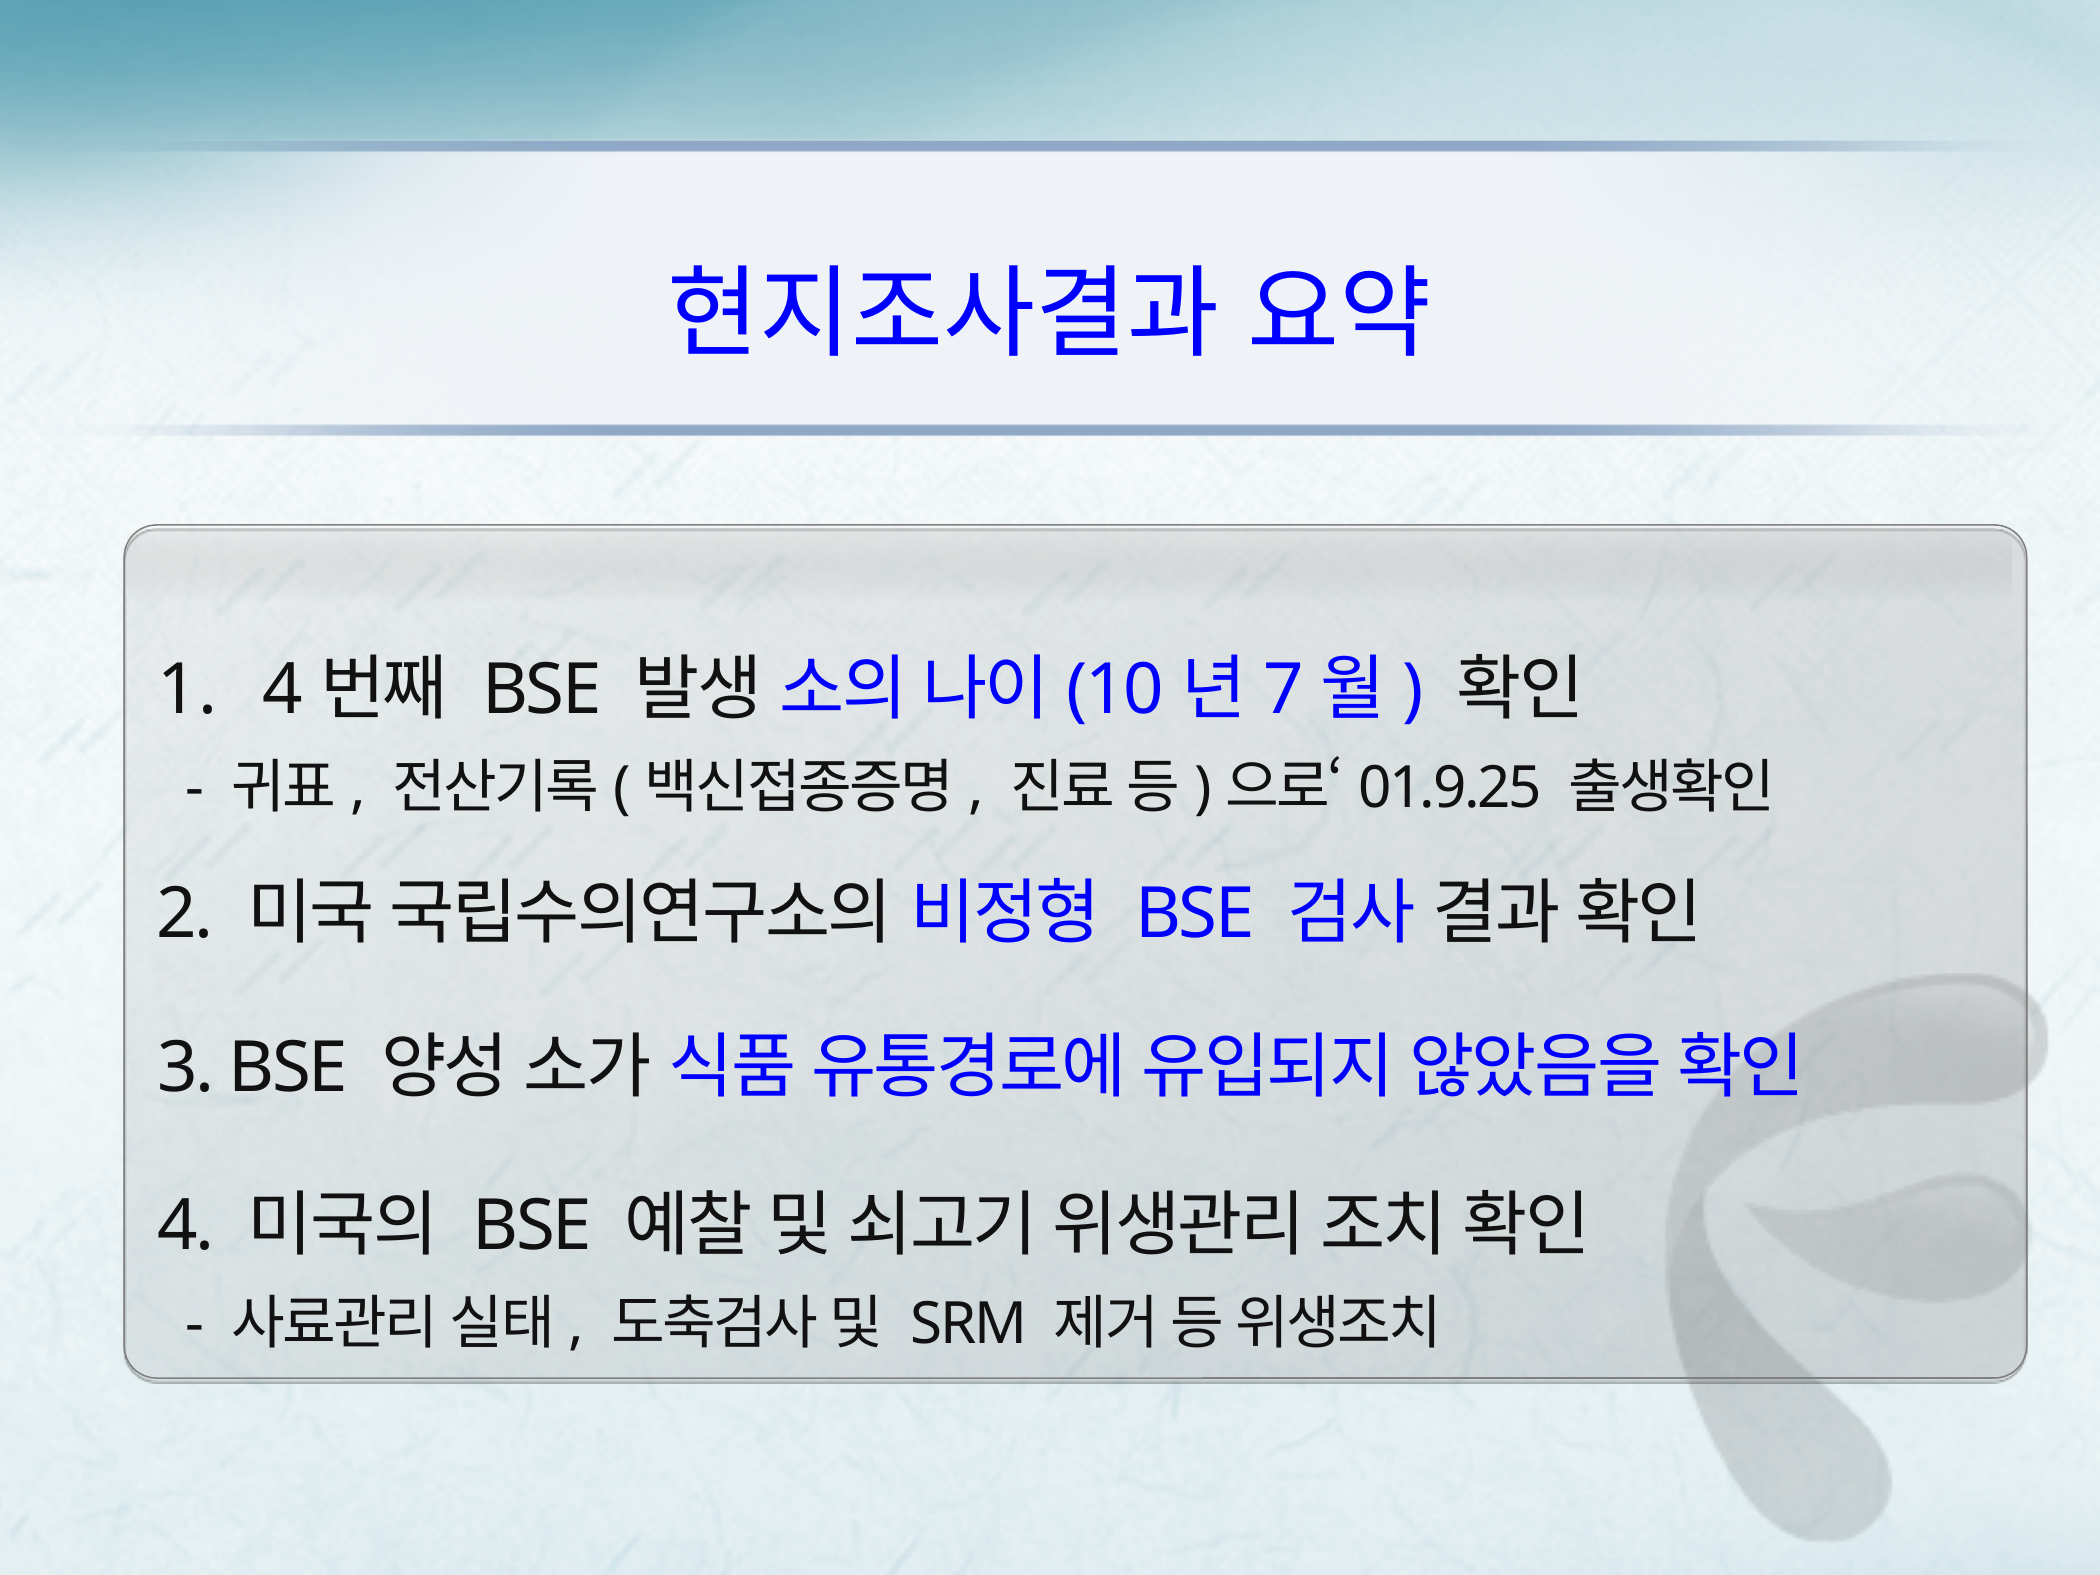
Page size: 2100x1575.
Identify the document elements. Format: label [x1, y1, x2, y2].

text_box [123, 524, 2027, 1379]
picture [0, 0, 2100, 1575]
